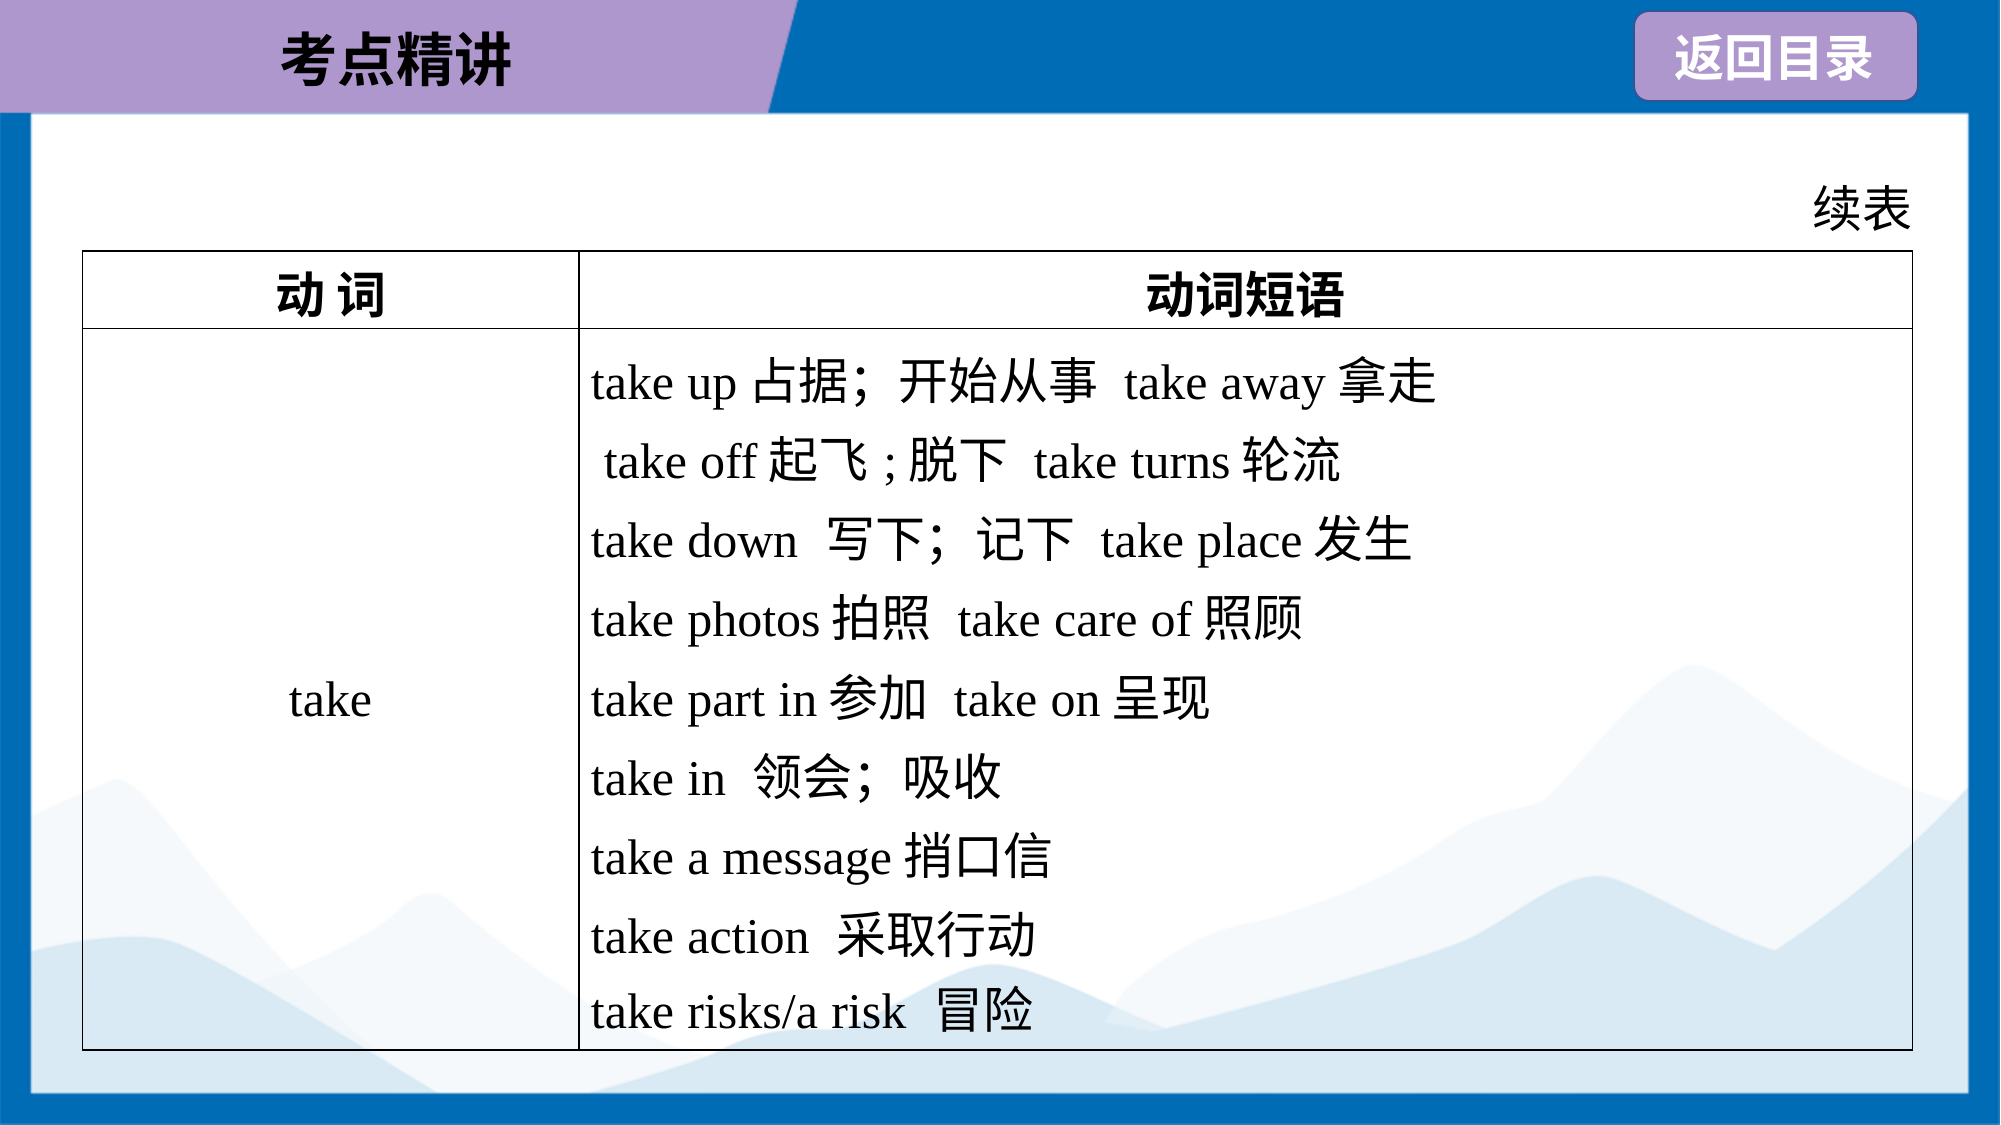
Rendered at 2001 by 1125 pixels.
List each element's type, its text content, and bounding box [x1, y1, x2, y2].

table_cell take up占据；开始从事 take away拿走 take off起飞;脱下 take turns轮流 take down 写下；记下 take place发生 take photos拍照 take care of照顾 take part in参加 take on呈现 take in 领会；吸收 take a message捎口信 take action 采取行动 take risks/a risk 冒险 [580, 329, 1912, 1049]
table_header 动词短语 [580, 252, 1912, 328]
text_box 续表 [1811, 149, 1913, 238]
table_cell take [83, 329, 578, 1049]
table_header 动 词 [83, 252, 578, 328]
picture [0, 0, 2000, 1125]
